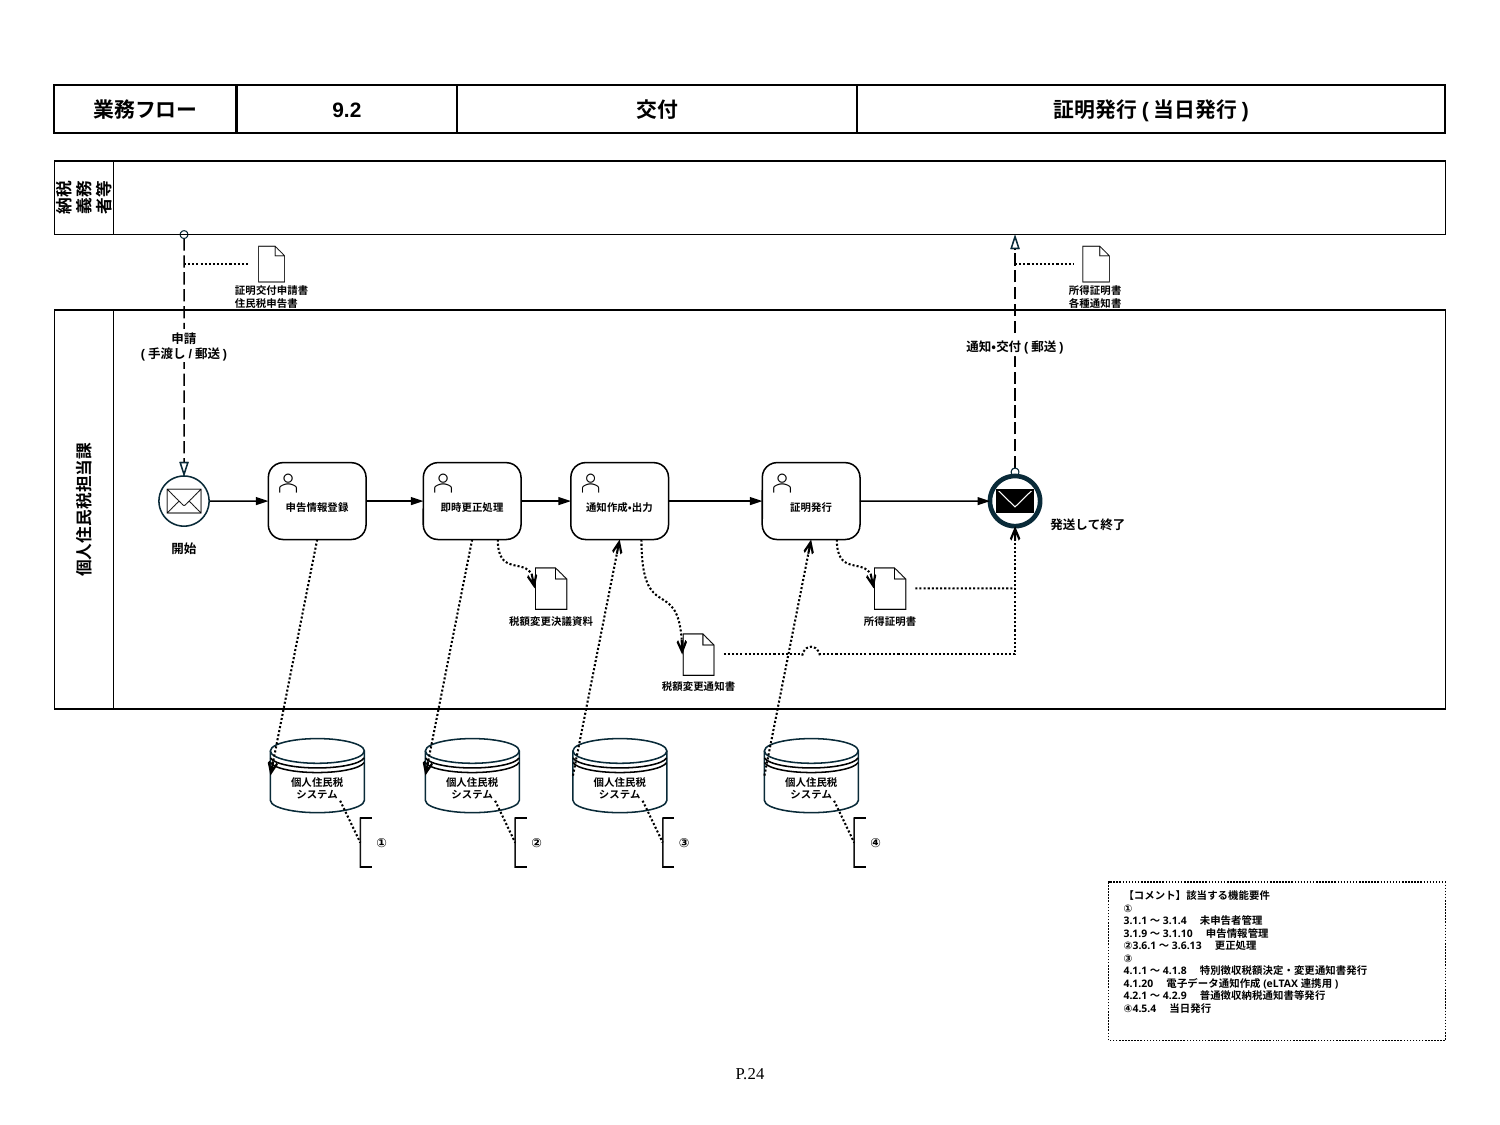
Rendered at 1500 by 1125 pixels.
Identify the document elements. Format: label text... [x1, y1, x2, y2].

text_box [763, 738, 859, 814]
slide_number P.24 [581, 1042, 919, 1103]
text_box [424, 738, 520, 814]
text_box 【コメント】該当する機能要件 ① 3.1.1～3.1.4 未申告者管理 3.1.9～3.1.10 申告情報管理 ②3.6.1～3.6.13 更正処理 ③ 4.1.1～4.1.8 特別徴収税額決定・変更通知書発行 4.1.20 電子データ通知作成(eLTAX連携用) 4.2.1～4.2.9 普通徴収納税通知書等発行 ④4.5.4 当日発行 [1107, 881, 1447, 1042]
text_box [267, 462, 367, 541]
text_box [570, 462, 670, 541]
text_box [183, 242, 358, 321]
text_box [339, 800, 465, 868]
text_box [642, 800, 767, 868]
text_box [494, 800, 620, 868]
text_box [53, 309, 1447, 710]
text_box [158, 475, 210, 527]
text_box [833, 800, 959, 868]
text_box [761, 462, 861, 525]
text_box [723, 525, 1016, 668]
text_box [53, 84, 1447, 134]
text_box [422, 462, 522, 541]
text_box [269, 738, 365, 814]
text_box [572, 738, 668, 814]
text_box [999, 242, 1191, 321]
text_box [53, 160, 1447, 236]
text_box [640, 539, 751, 720]
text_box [989, 475, 1041, 527]
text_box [497, 538, 603, 655]
